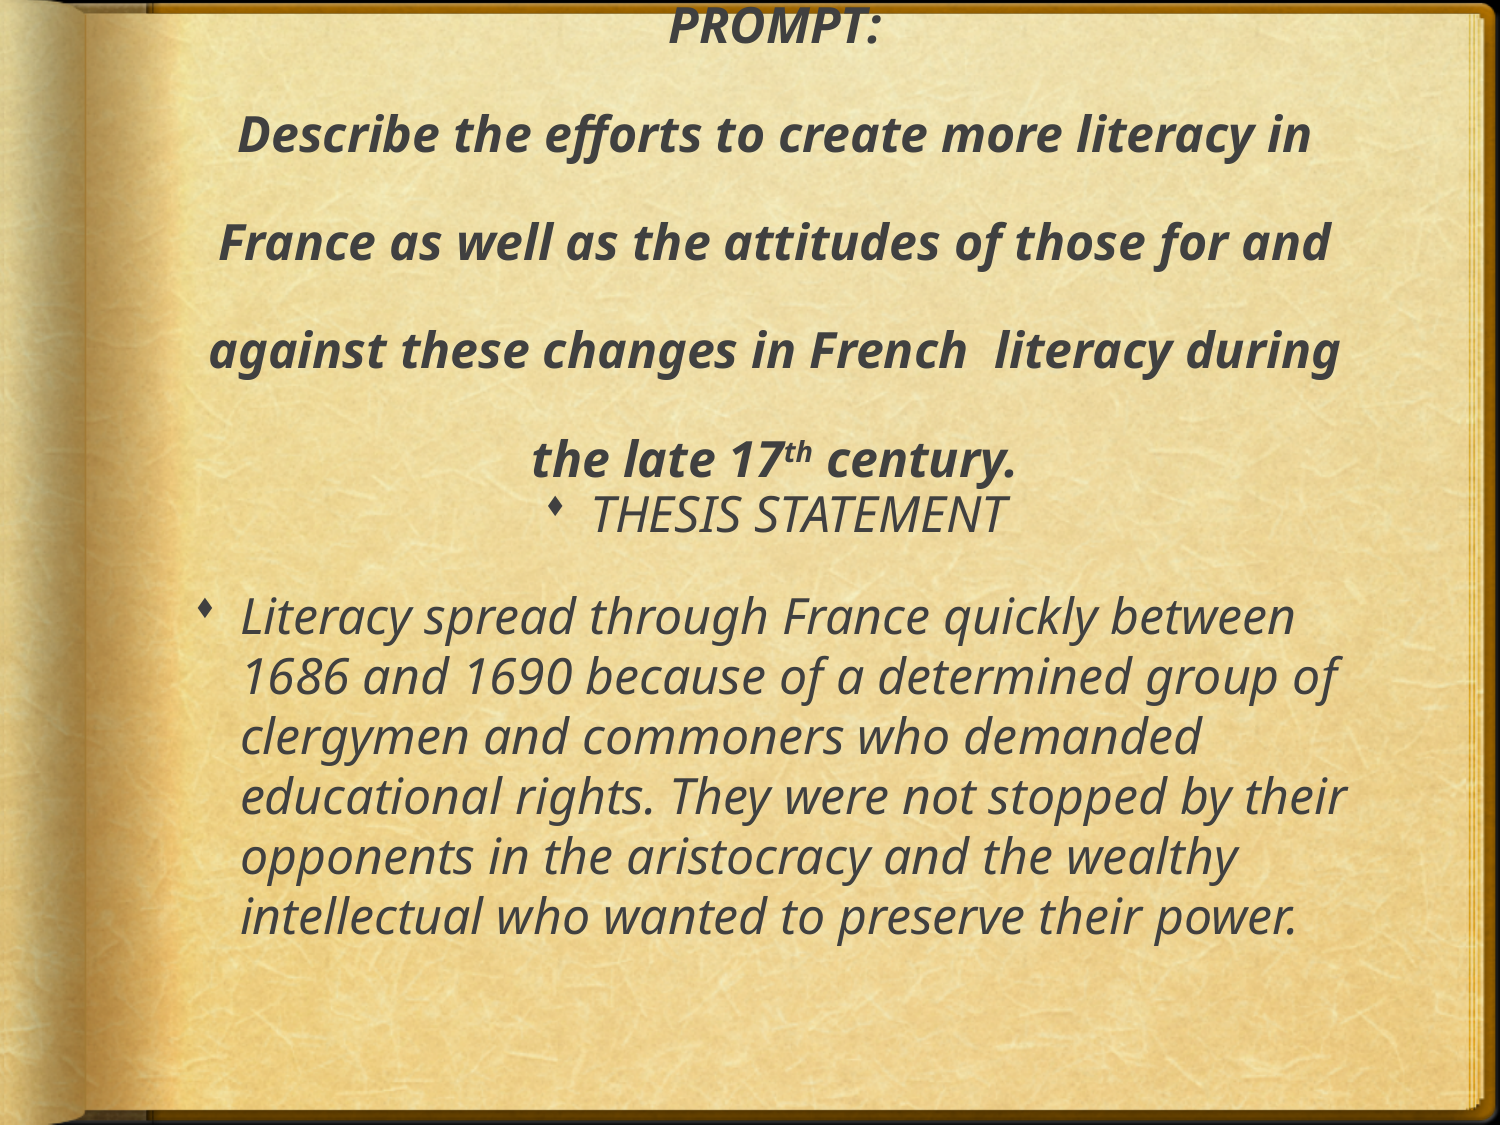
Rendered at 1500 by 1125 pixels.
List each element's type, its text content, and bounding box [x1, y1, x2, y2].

title PROMPT: Describe the efforts to create more literacy in France as well as the attitudes of those for and against these changes in French literacy during the late 17th century. [178, 45, 1372, 388]
list THESIS STATEMENT Literacy spread through France quickly between 1686 and 1690 because of a determined group of clergymen and commoners who demanded educational rights. They were not stopped by their opponents in the aristocracy and the wealthy intellectual who wanted to preserve their power. [178, 474, 1372, 1125]
picture [0, 0, 1500, 1125]
